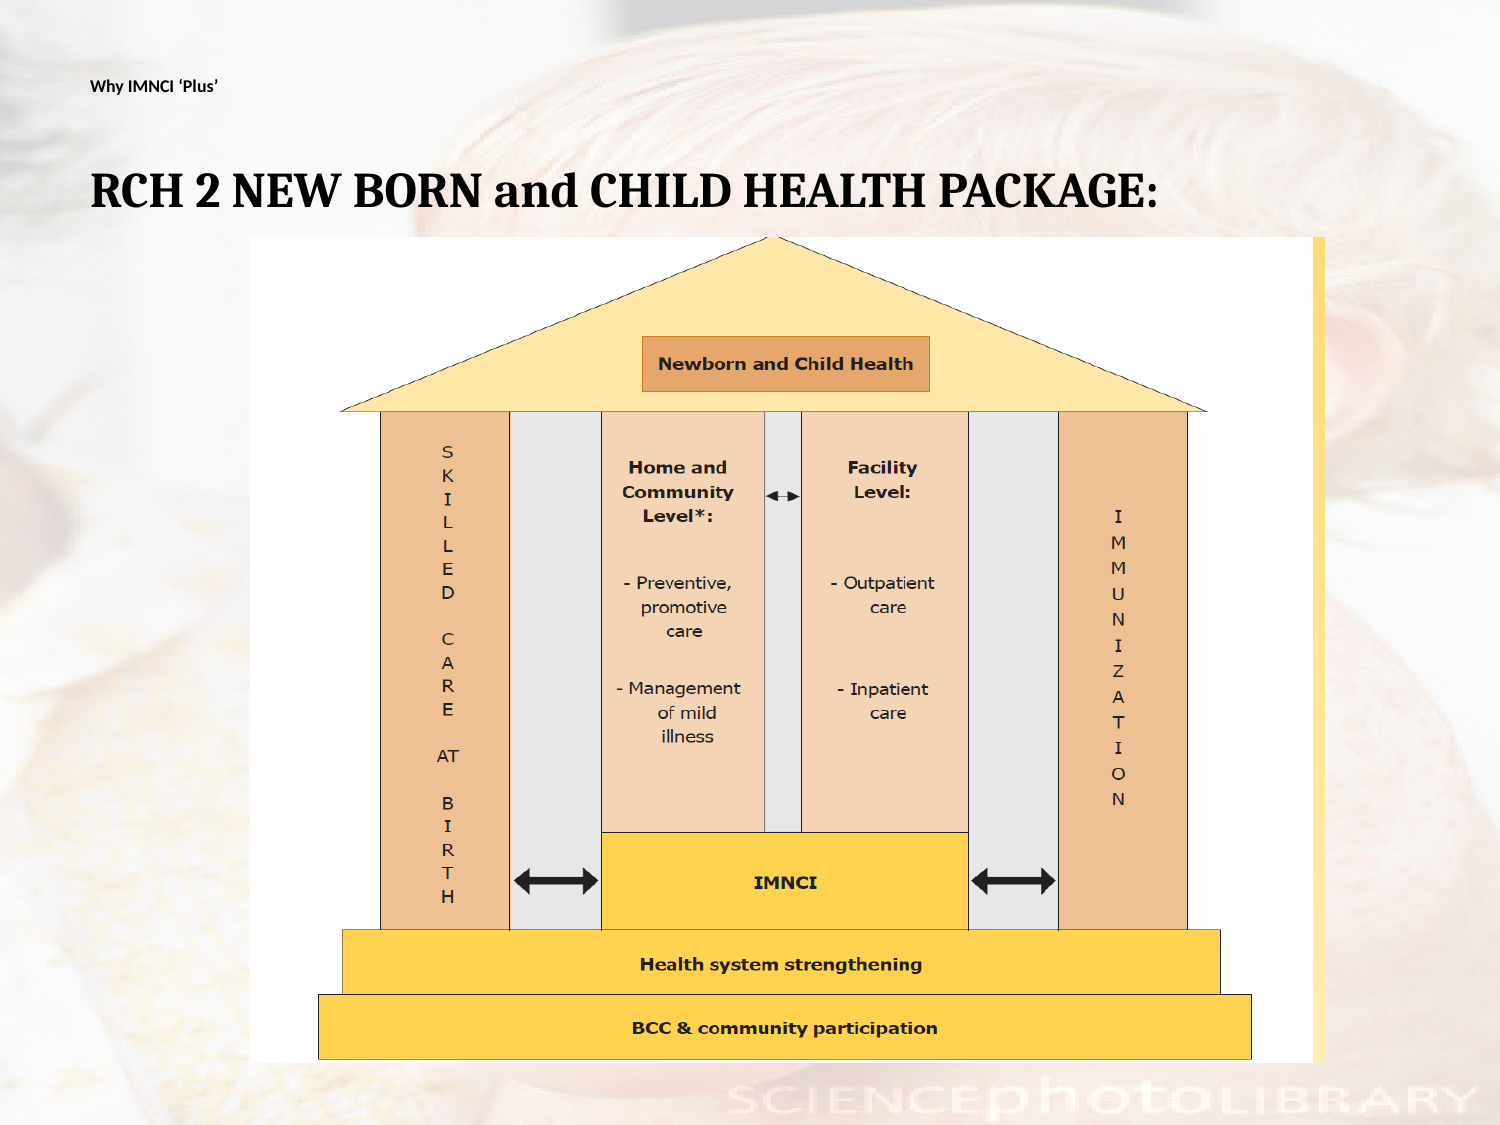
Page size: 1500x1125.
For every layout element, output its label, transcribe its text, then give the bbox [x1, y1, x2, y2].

picture [249, 237, 1326, 1063]
list RCH 2 NEW BORN and CHILD HEALTH PACKAGE: [75, 149, 1425, 1125]
title Why IMNCI ‘Plus’ [75, 45, 1425, 125]
